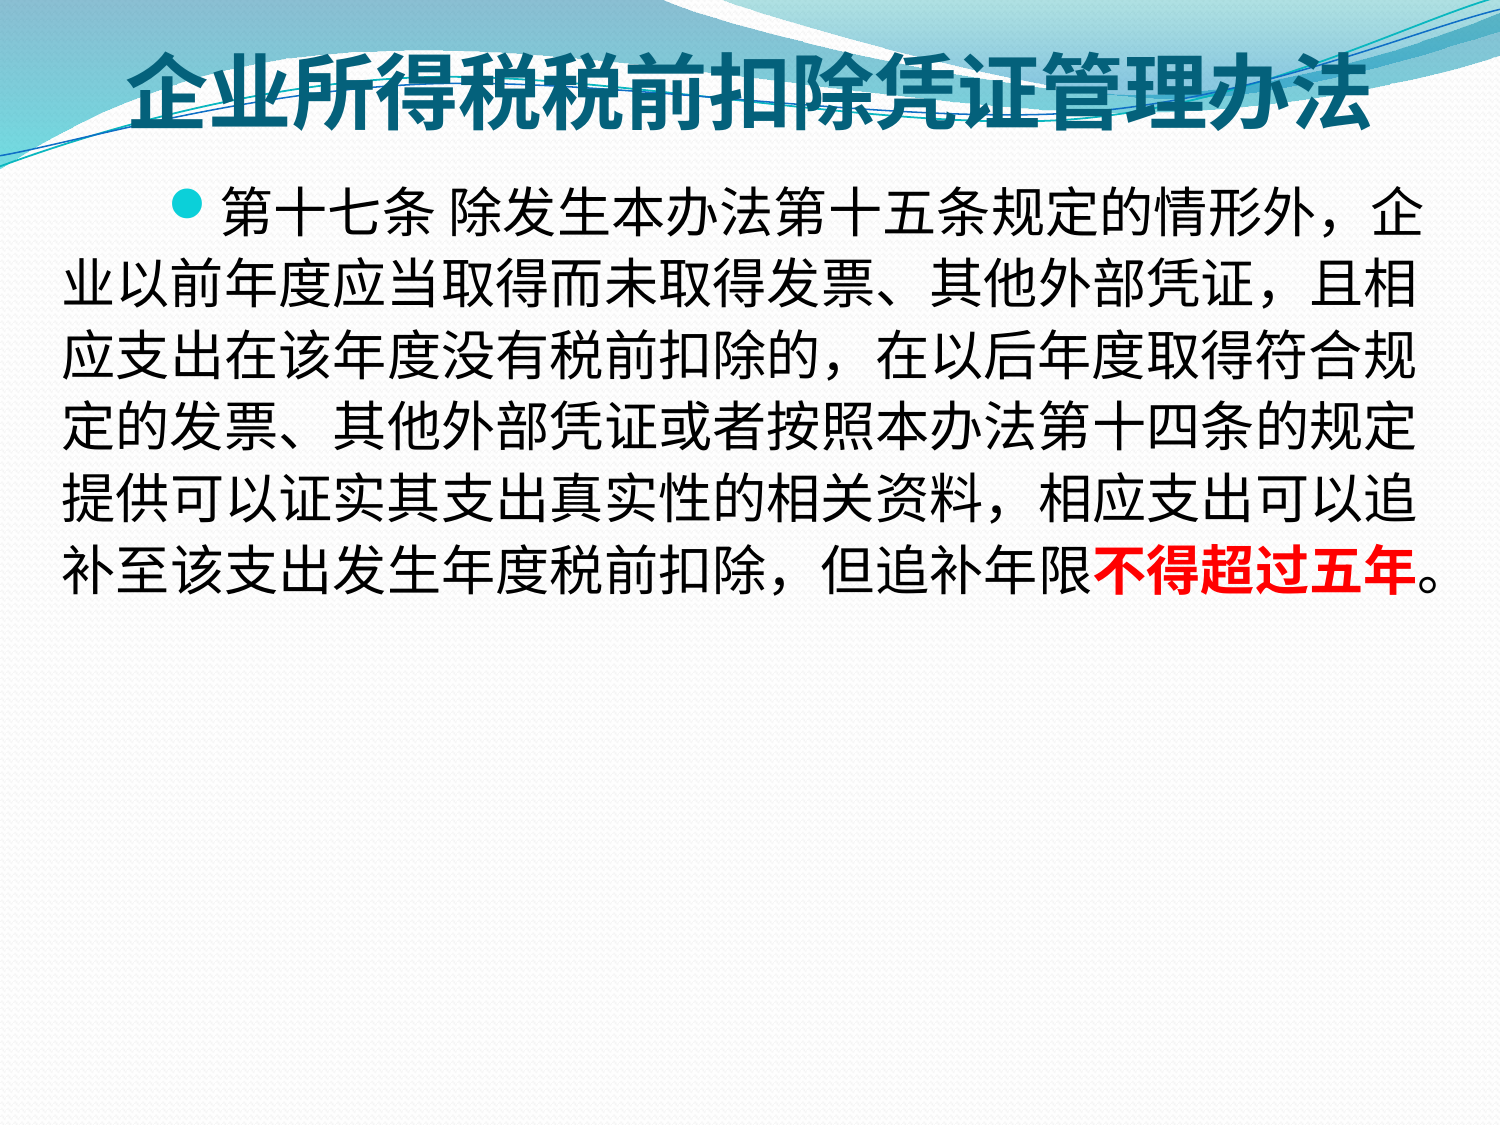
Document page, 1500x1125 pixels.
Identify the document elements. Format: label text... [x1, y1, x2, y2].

title 企业所得税税前扣除凭证管理办法 [75, 11, 1425, 141]
list 第十七条 除发生本办法第十五条规定的情形外，企业以前年度应当取得而未取得发票、其他外部凭证，且相应支出在该年度没有税前扣除的，在以后年度取得符合规定的发票、其他外部凭证或者按照本办法第十四条的规定提供可以证实其支出真实性的相关资料，相应支出可以追补至该支出发生年度税前扣除，但追补年限不得超过五年。 [46, 164, 1454, 1125]
